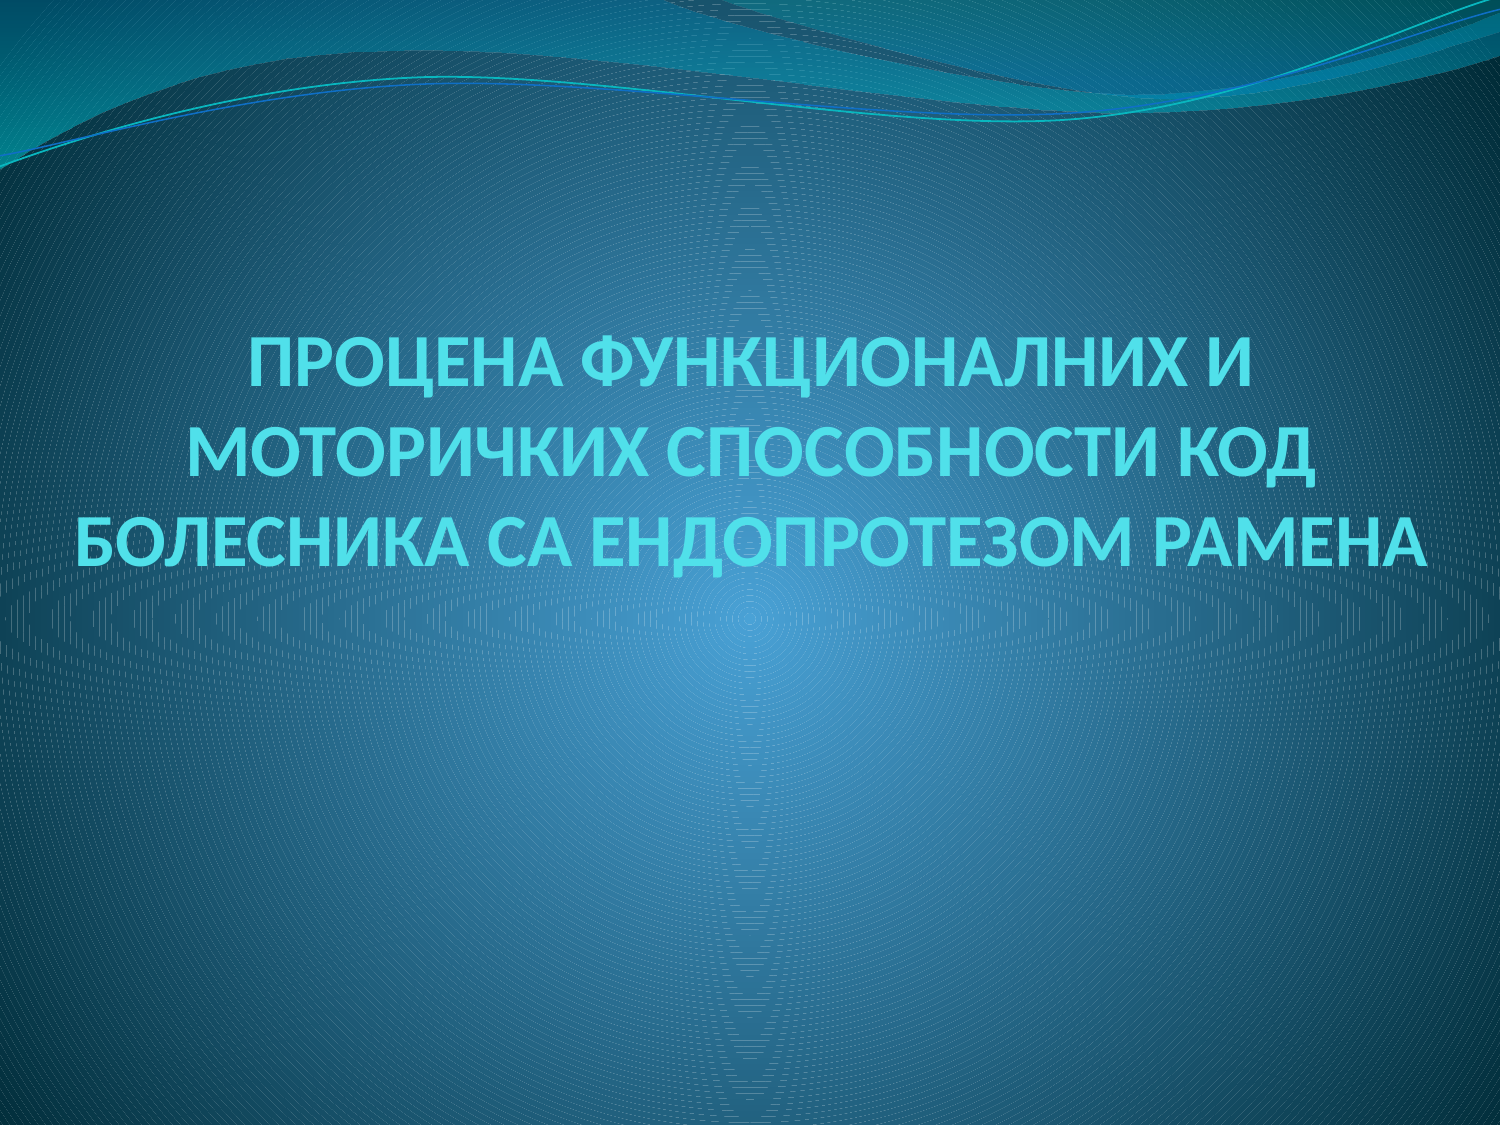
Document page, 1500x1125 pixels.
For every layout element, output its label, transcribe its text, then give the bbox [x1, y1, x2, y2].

title ПРОЦЕНА ФУНКЦИОНАЛНИХ И МОТОРИЧКИХ СПОСОБНОСТИ КОД БОЛЕСНИКА СА ЕНДОПРОТЕЗОМ РАМЕНА [70, 281, 1436, 582]
